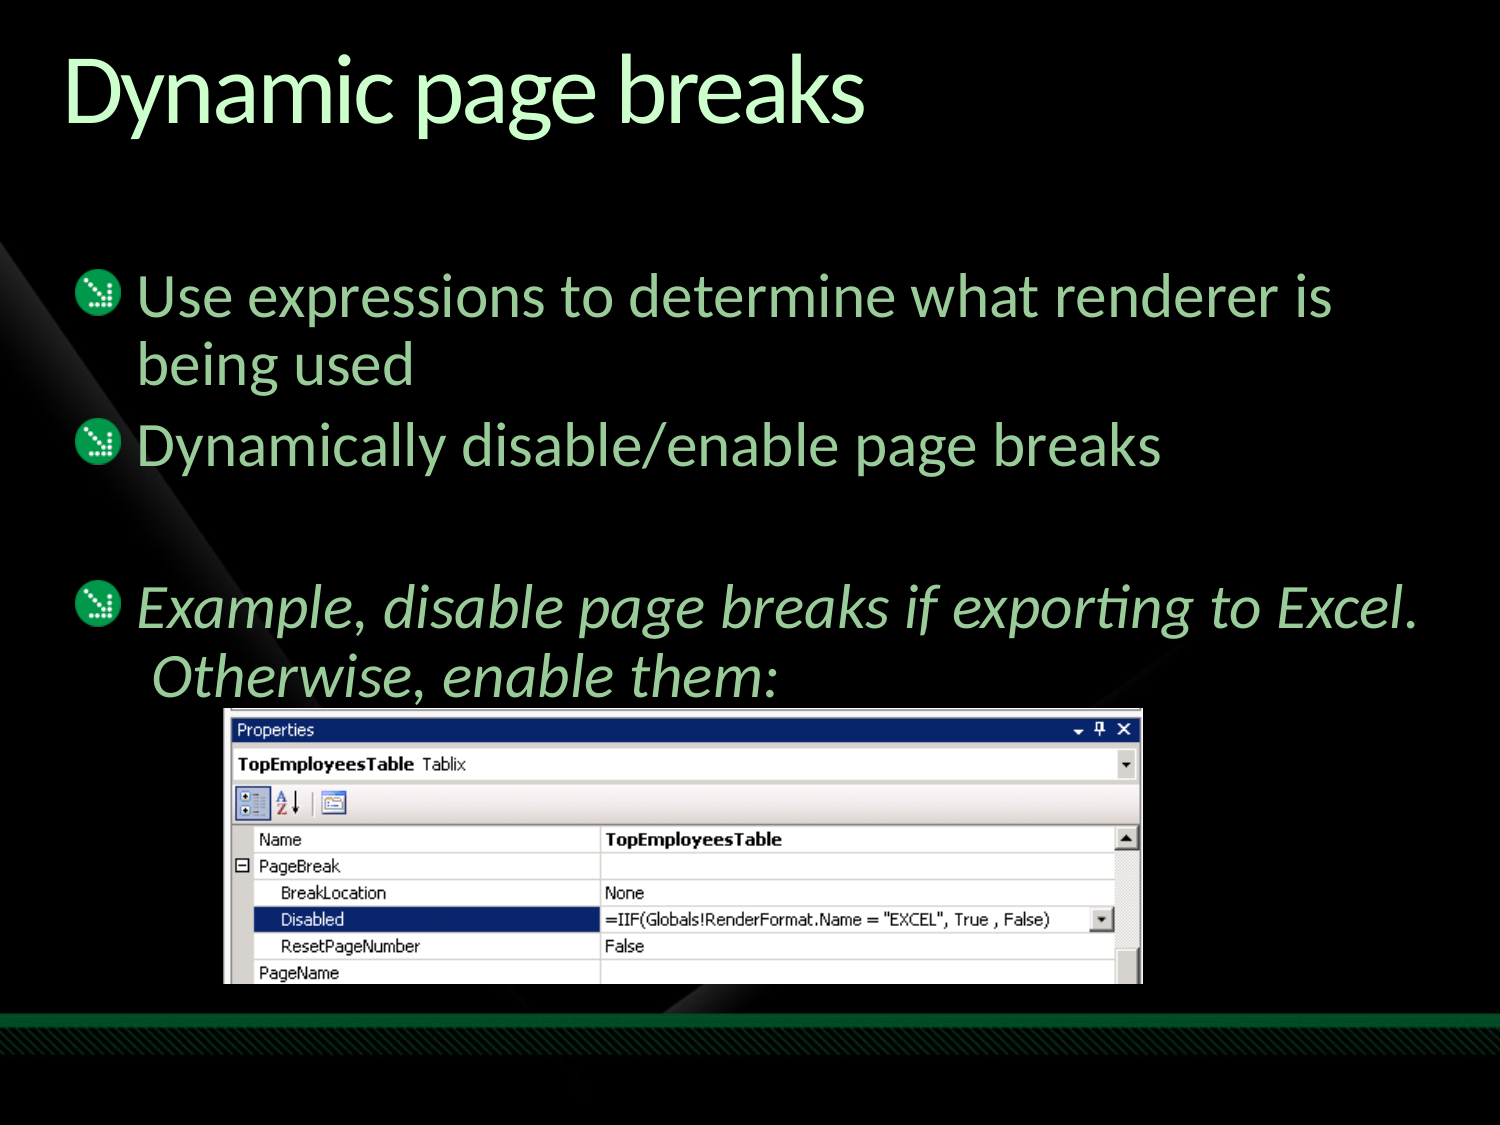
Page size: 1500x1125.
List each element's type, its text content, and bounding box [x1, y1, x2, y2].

list Use expressions to determine what renderer is being used Dynamically disable/enable page breaks Example, disable page breaks if exporting to Excel. Otherwise, enable them: [75, 262, 1425, 715]
title Dynamic page breaks [62, 37, 1438, 147]
picture [0, 0, 1500, 1125]
